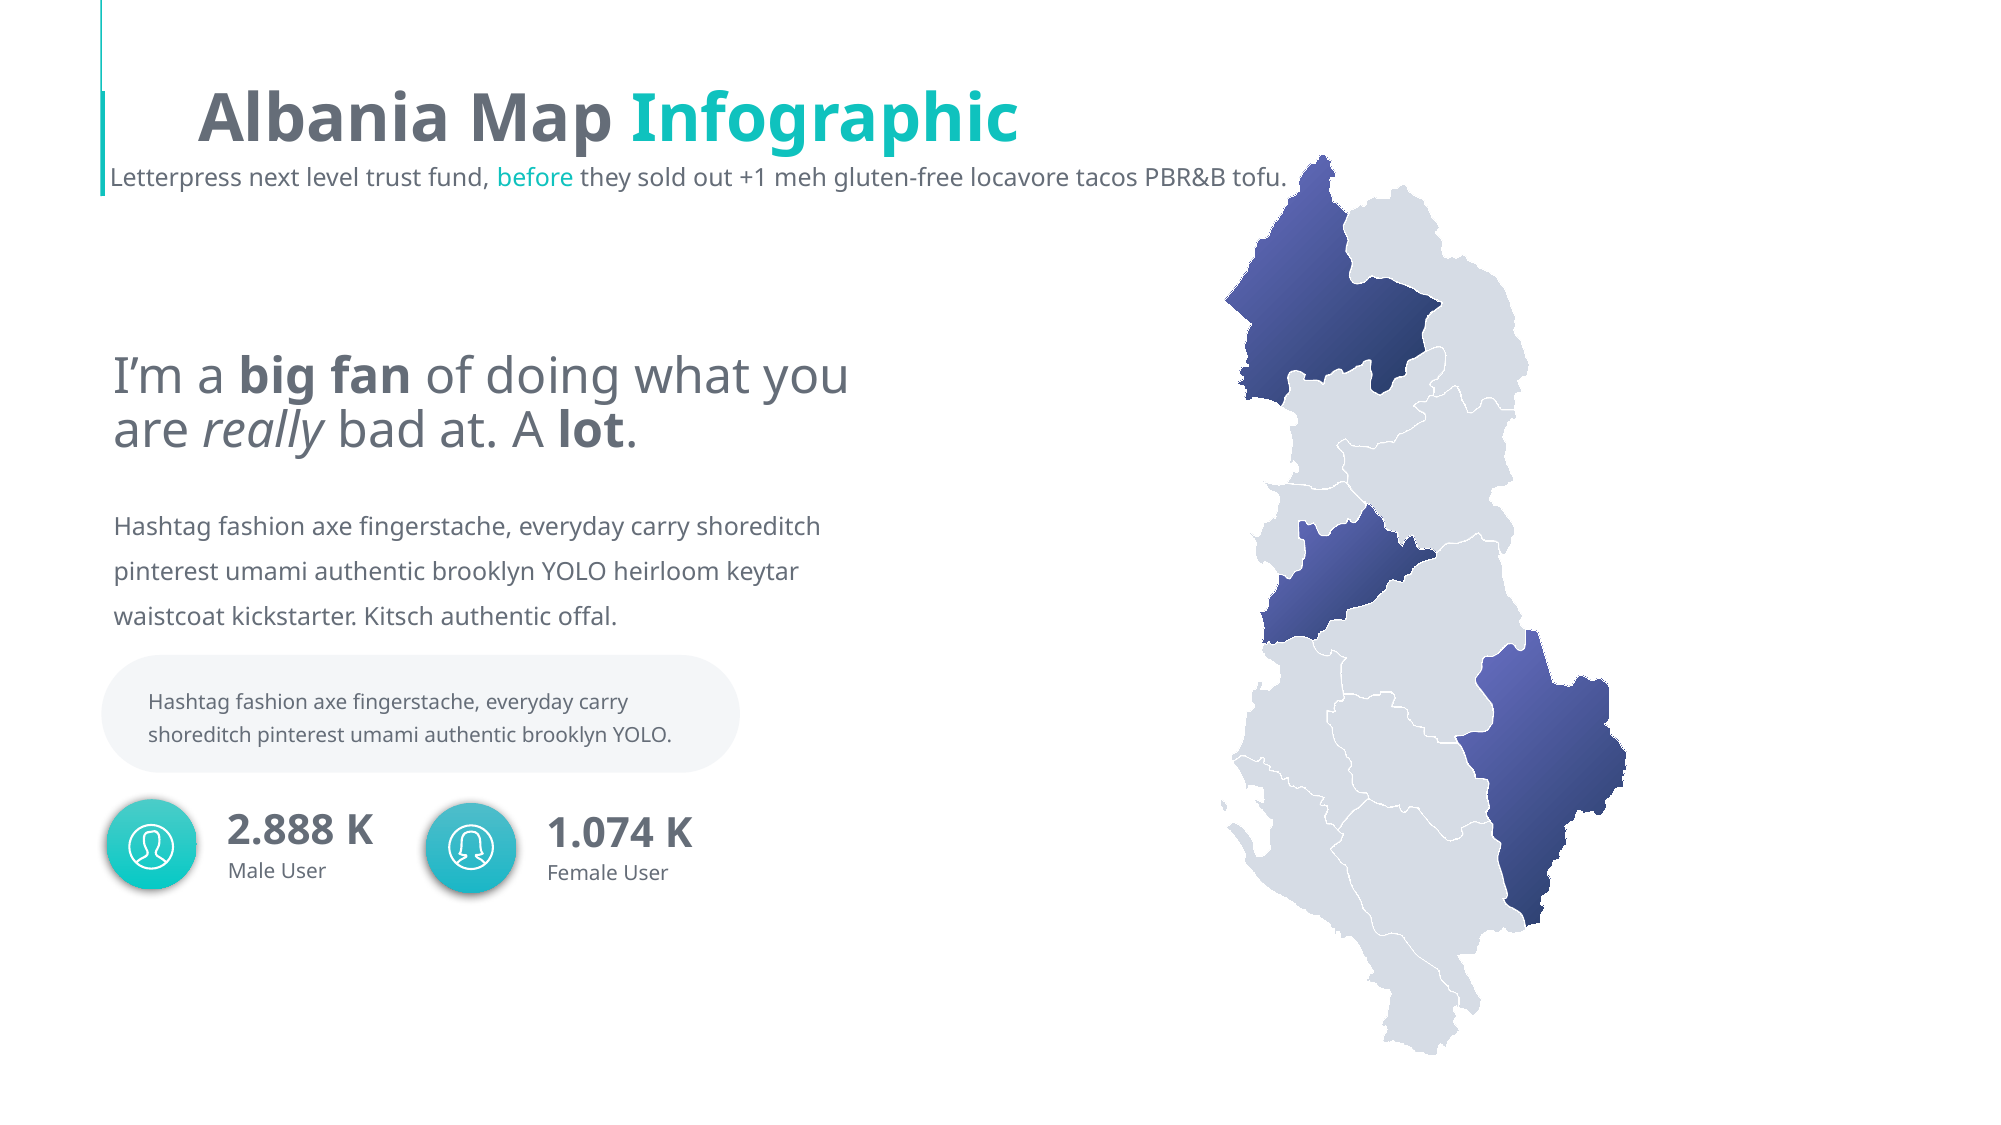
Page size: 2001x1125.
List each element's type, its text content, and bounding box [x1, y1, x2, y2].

text_box Hashtag fashion axe fingerstache, everyday carry shoreditch pinterest umami authentic brooklyn YOLO heirloom keytar waistcoat kickstarter. Kitsch authentic offal. [98, 488, 897, 638]
text_box Letterpress next level trust fund, before they sold out +1 meh gluten-free locavore tacos PBR&B tofu. [95, 154, 1220, 199]
text_box Hashtag fashion axe fingerstache, everyday carry shoreditch pinterest umami authentic brooklyn YOLO. [100, 653, 741, 774]
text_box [1220, 152, 1627, 1059]
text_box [426, 798, 703, 893]
text_box Albania Map Infographic [183, 66, 1423, 154]
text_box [106, 795, 383, 890]
text_box I’m a big fan of doing what you are really bad at. A lot. [98, 343, 918, 467]
